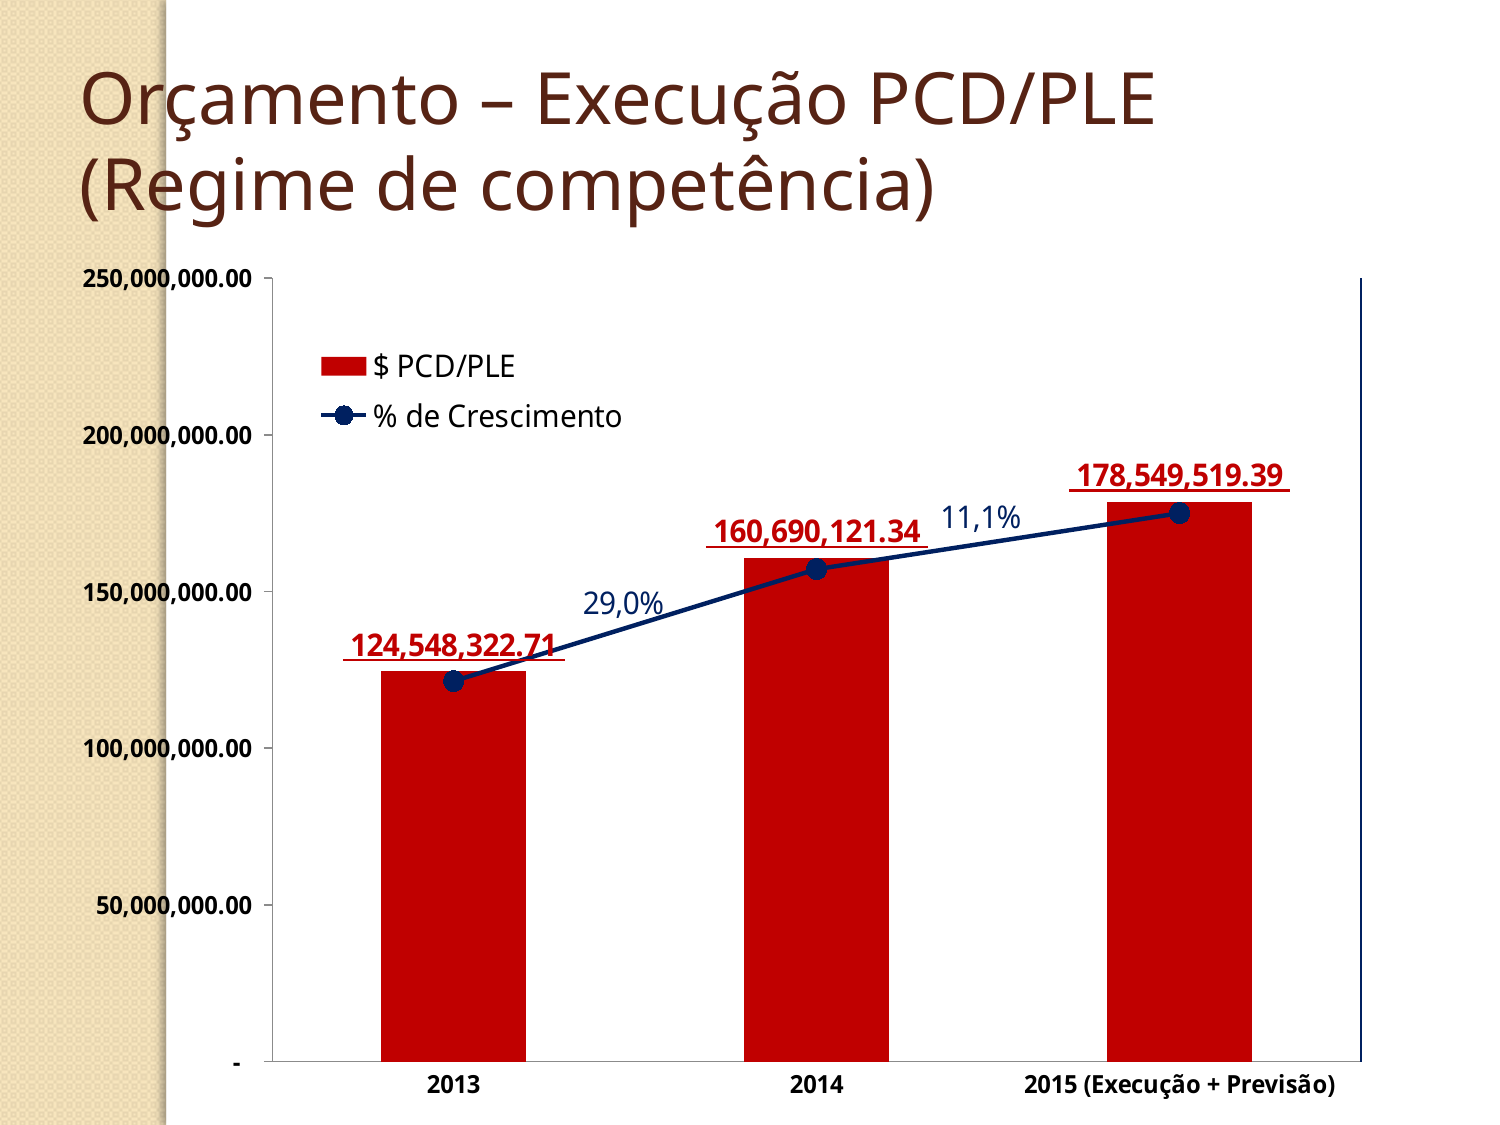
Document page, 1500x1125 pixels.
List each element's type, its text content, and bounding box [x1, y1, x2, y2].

title Orçamento – Execução PCD/PLE (Regime de competência) [64, 45, 1500, 233]
chart [76, 243, 1470, 1123]
